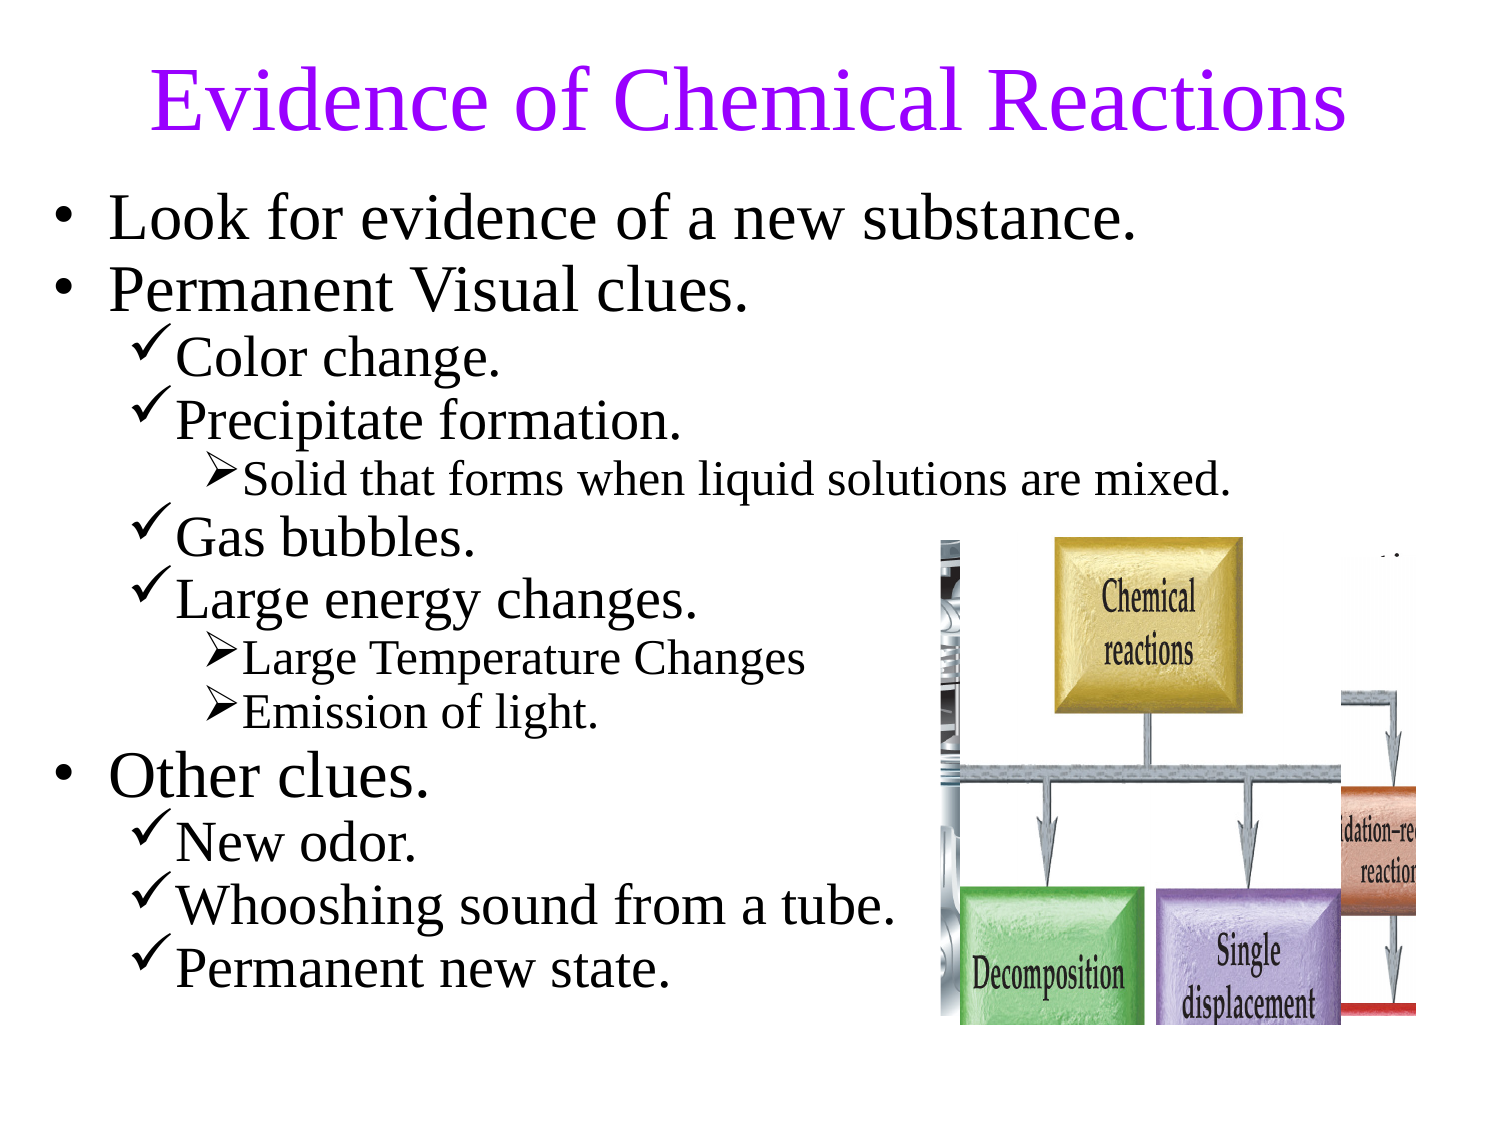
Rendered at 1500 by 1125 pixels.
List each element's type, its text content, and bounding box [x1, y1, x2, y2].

text_box Look for evidence of a new substance. Permanent Visual clues. Color change. Precipitate formation. Solid that forms when liquid solutions are mixed. Gas bubbles. Large energy changes. Large Temperature Changes Emission of light. Other clues. New odor. Whooshing sound from a tube. Permanent new state. [37, 174, 1388, 1025]
picture [940, 532, 1417, 1026]
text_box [1385, 553, 1417, 557]
text_box Evidence of Chemical Reactions [112, 0, 1388, 174]
